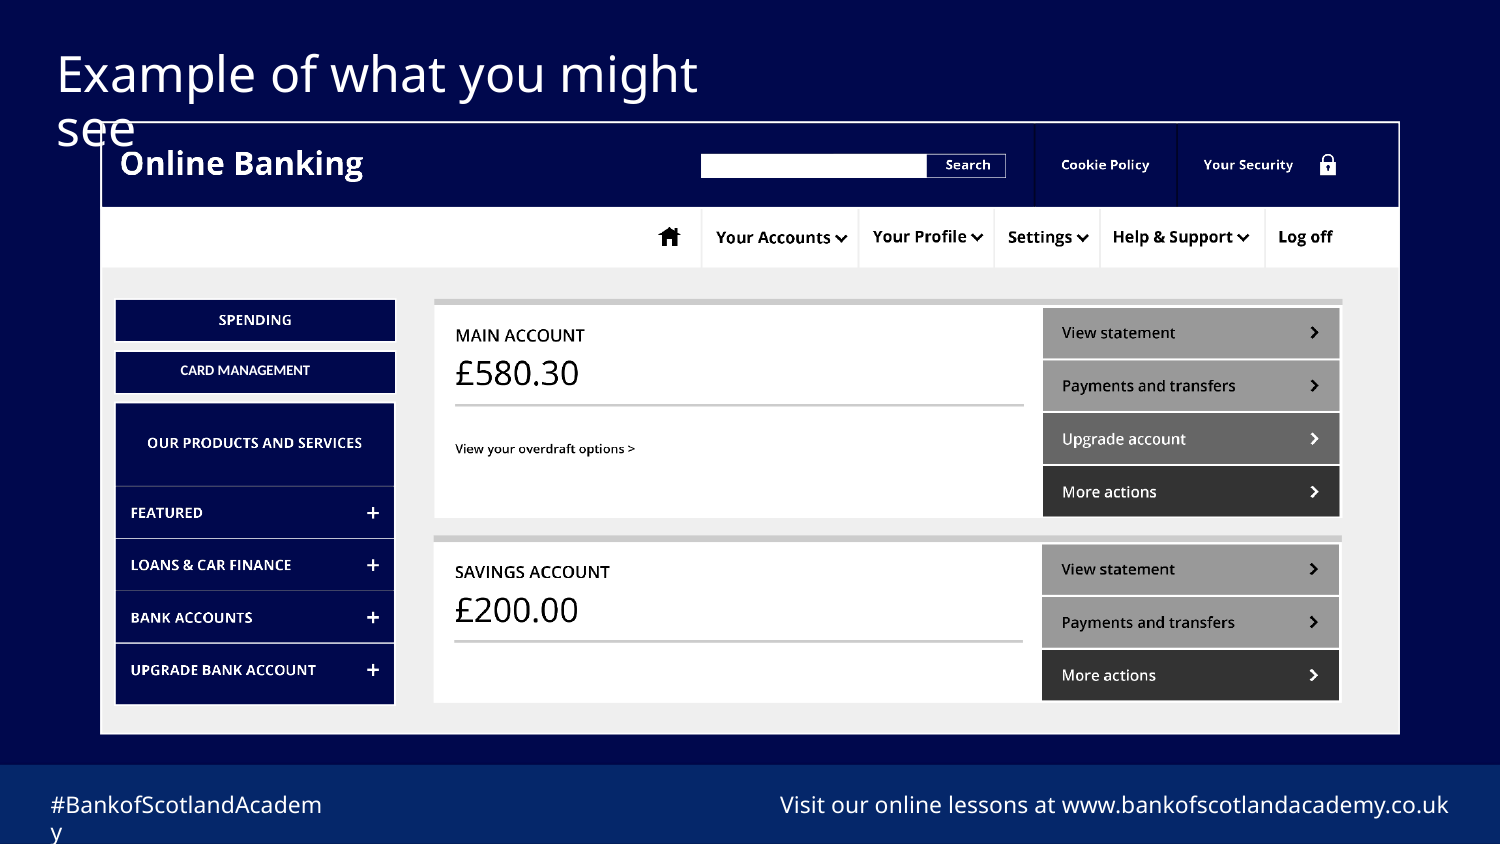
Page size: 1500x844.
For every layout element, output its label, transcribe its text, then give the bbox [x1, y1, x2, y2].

title Example of what you might see [41, 41, 721, 112]
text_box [100, 121, 1400, 737]
